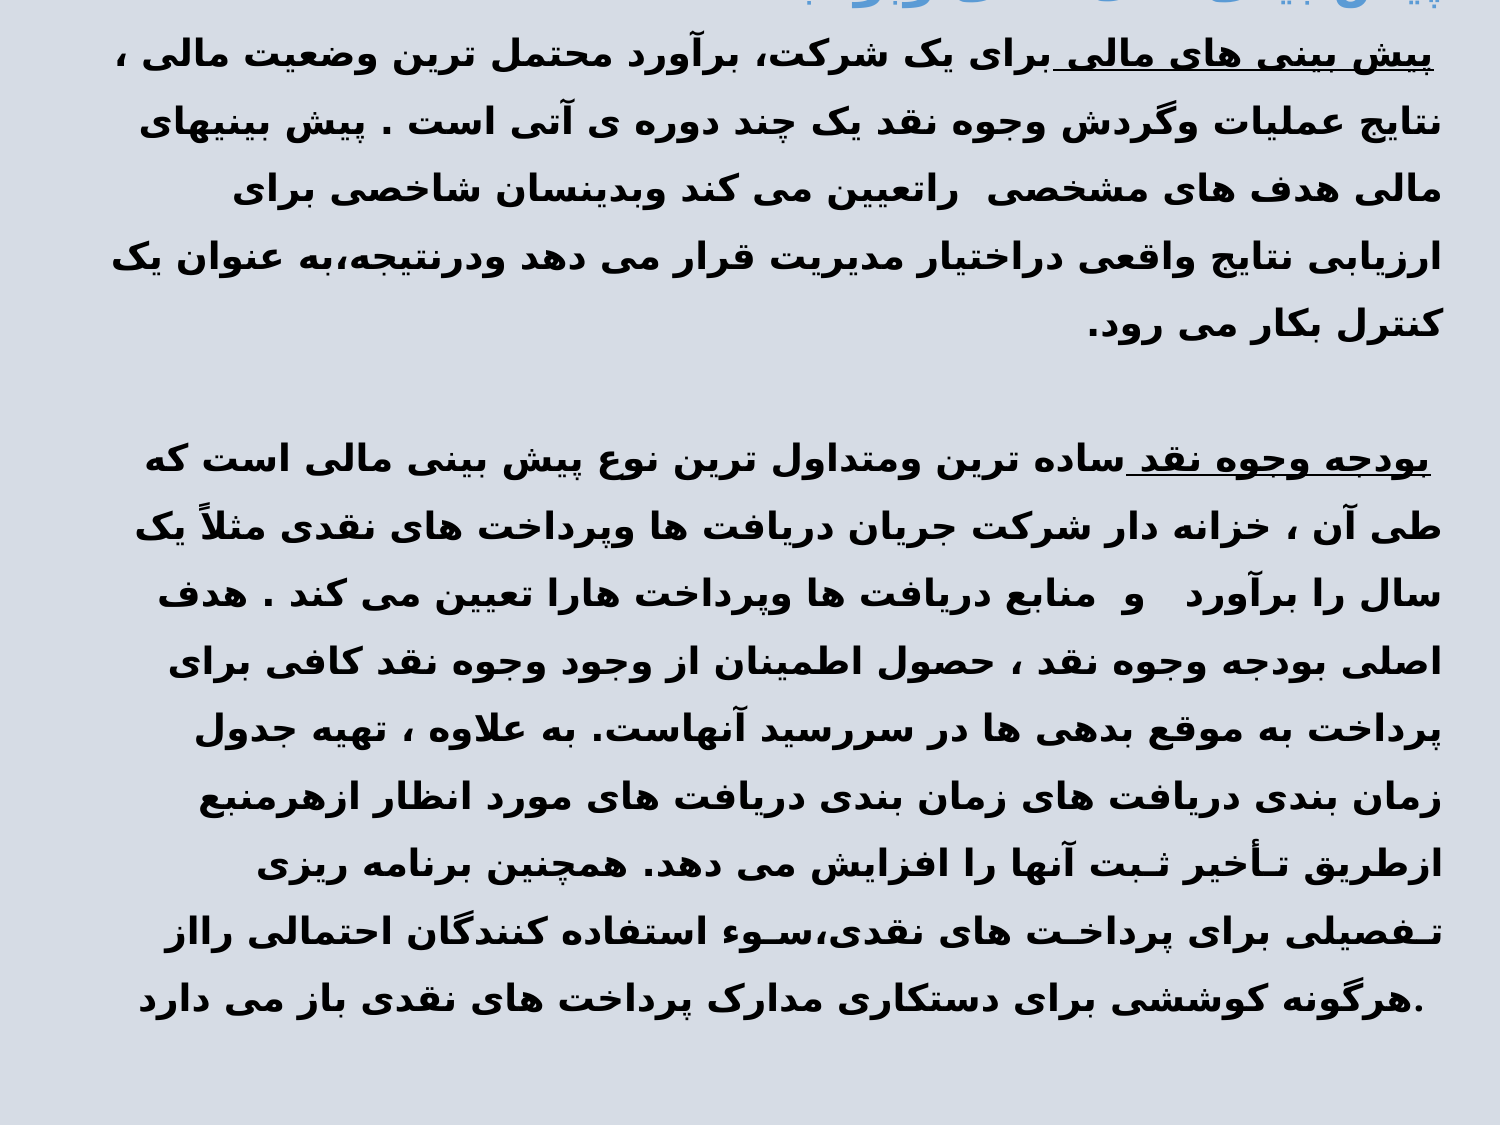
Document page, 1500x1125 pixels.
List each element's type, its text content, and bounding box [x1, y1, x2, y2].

title پیش بینی های مالی وبودجه: پیش بینی های مالی برای یک شرکت، برآورد محتمل ترین وضعیت مالی ، نتایج عملیات وگردش وجوه نقد یک چند دوره ی آتی است . پیش بینیهای مالی هدف های مشخصی راتعیین می کند وبدینسان شاخصی برای ارزیابی نتایج واقعی دراختیار مدیریت قرار می دهد ودرنتیجه،به عنوان یک کنترل بکار می رود. بودجه وجوه نقد ساده ترین ومتداول ترین نوع پیش بینی مالی است که طی آن ، خزانه دار شرکت جریان دریافت ها وپرداخت های نقدی مثلاً یک سال را برآورد و منابع دریافت ها وپرداخت هارا تعیین می کند . هدف اصلی بودجه وجوه نقد ، حصول اطمینان از وجود وجوه نقد کافی برای پرداخت به موقع بدهی ها در سررسید آنهاست. به علاوه ، تهیه جدول زمان بندی دریافت های زمان بندی دریافت های مورد انظار ازهرمنبع ازطریق تـأخیر ثـبت آنها را افزایش می دهد. همچنین برنامه ریزی تـفصیلی برای پرداخـت های نقدی،سـوء استفاده کنندگان احتمالی رااز هرگونه کوششی برای دستکاری مدارک پرداخت های نقدی باز می دارد. [76, 66, 1459, 870]
